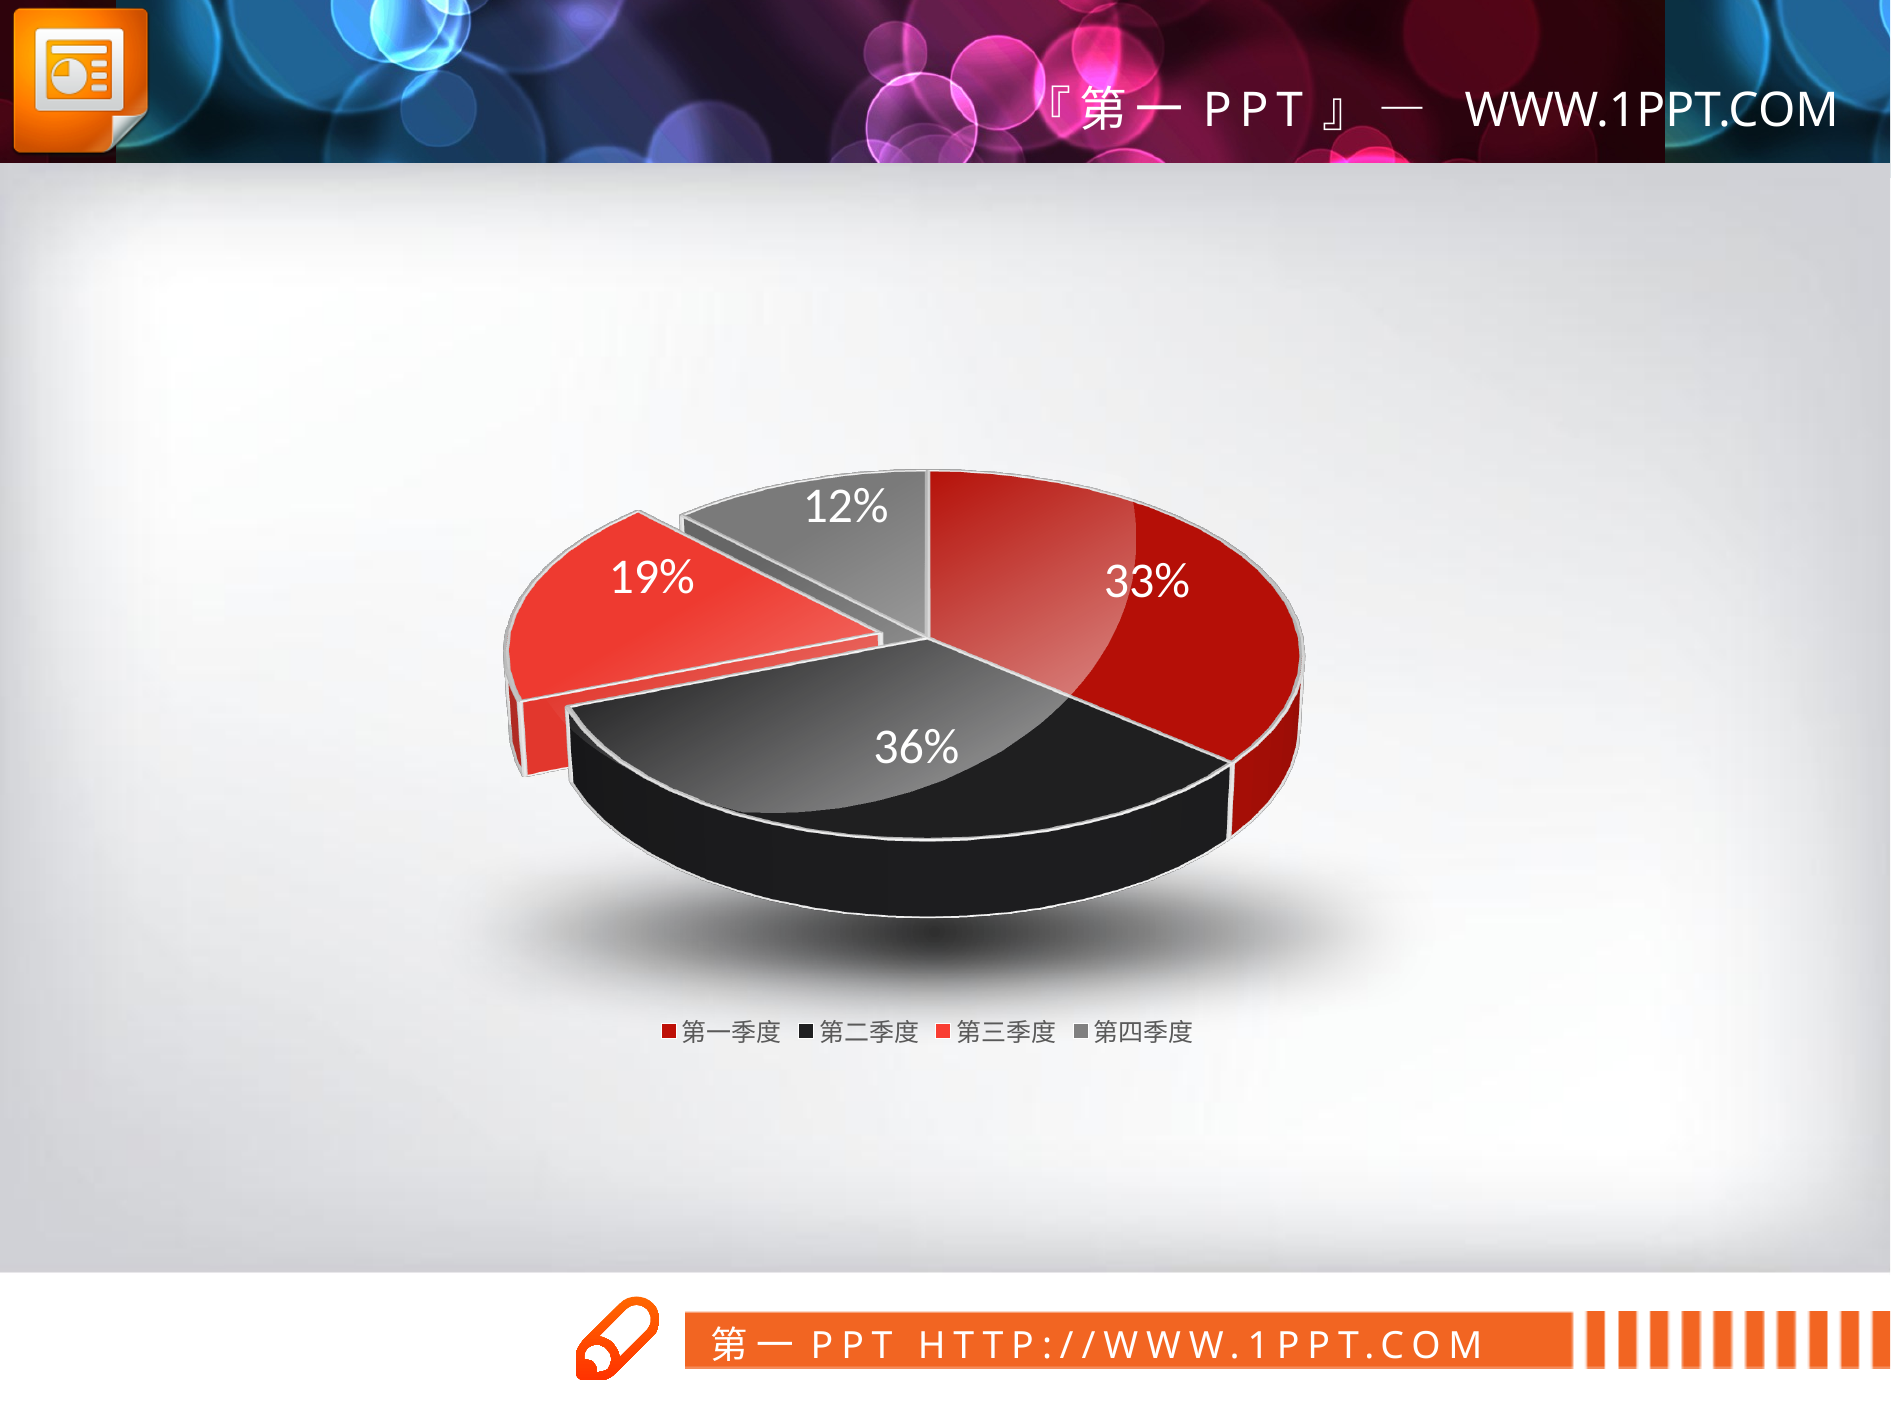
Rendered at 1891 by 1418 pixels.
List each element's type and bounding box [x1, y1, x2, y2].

picture [685, 1311, 1891, 1369]
chart [436, 401, 1419, 1056]
picture [0, 0, 1891, 1275]
